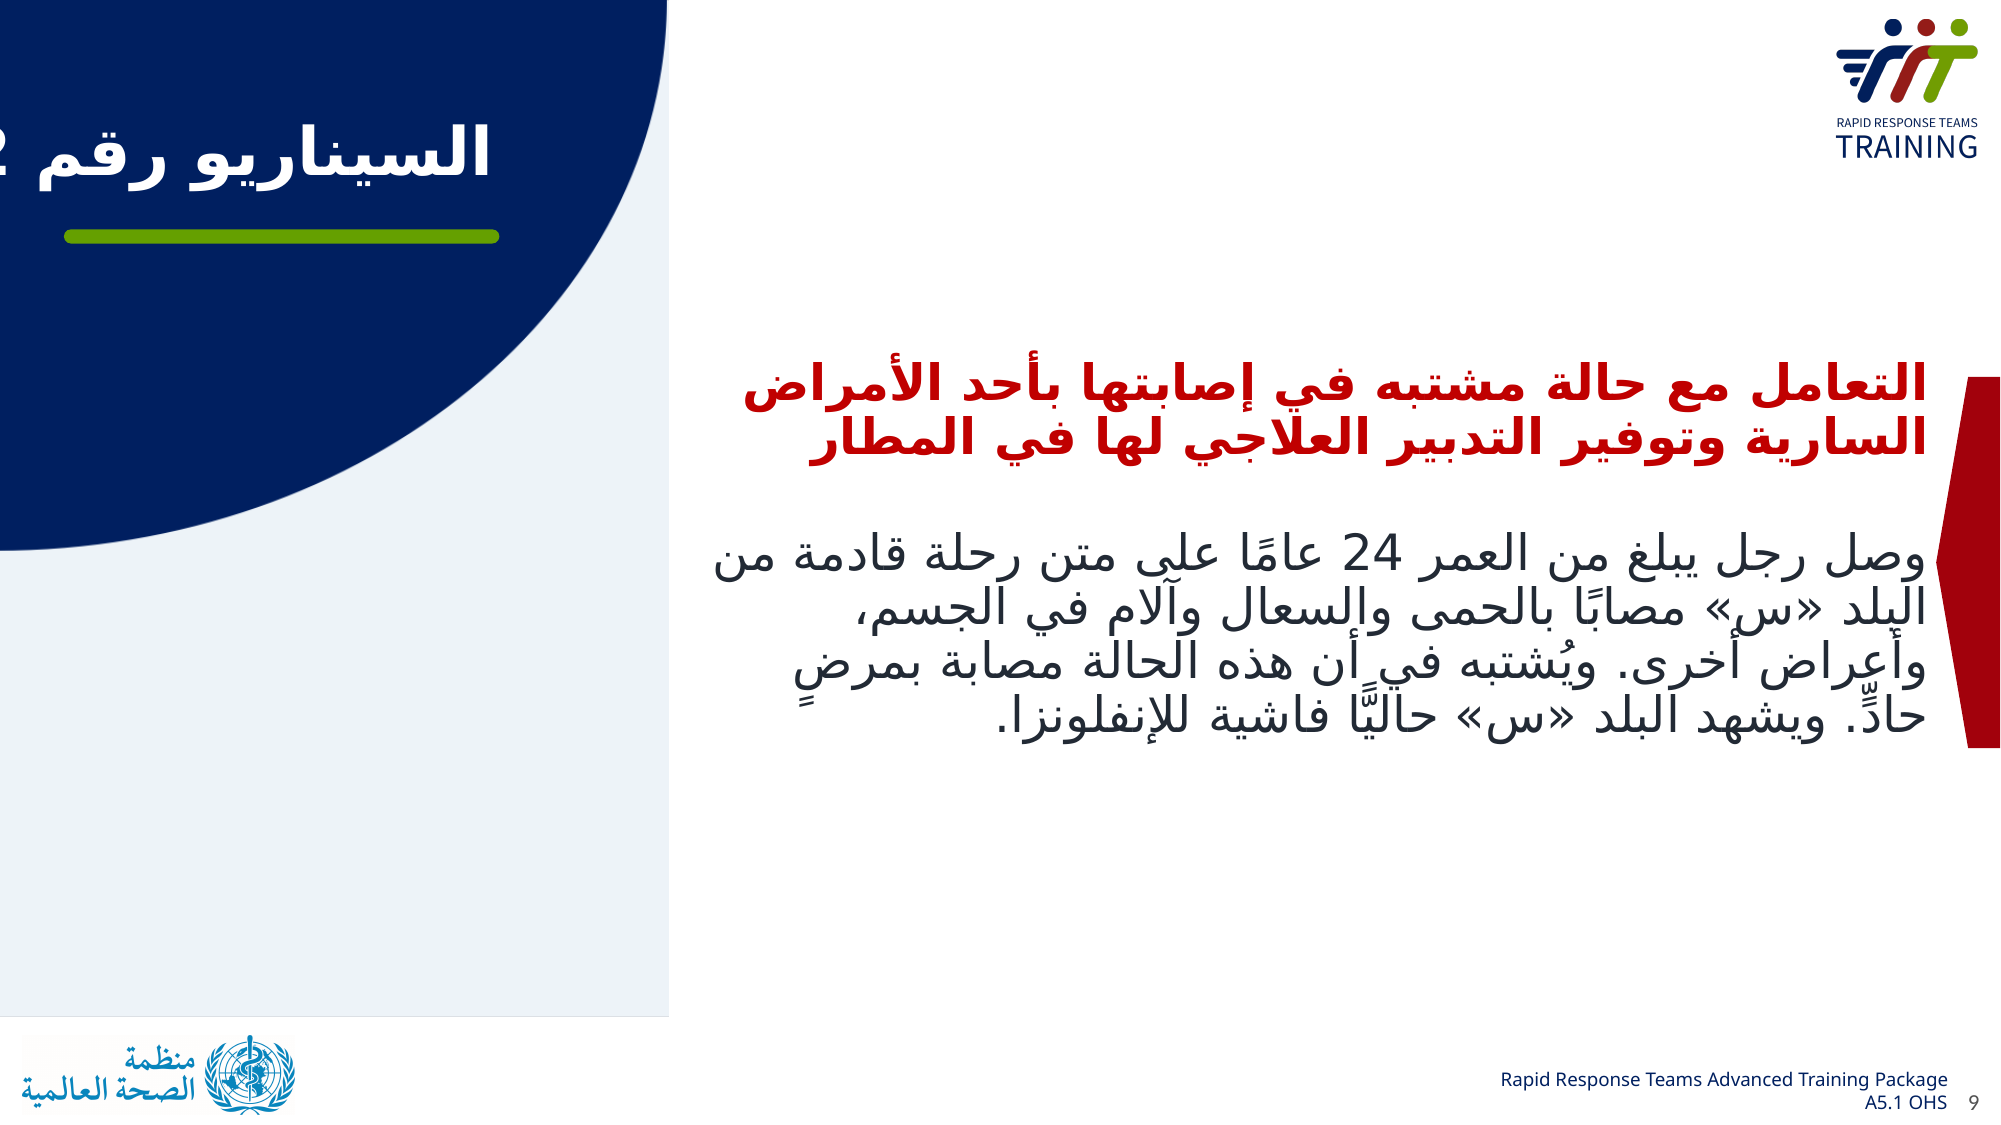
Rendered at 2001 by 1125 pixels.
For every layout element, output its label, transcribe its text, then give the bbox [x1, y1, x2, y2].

picture [1835, 19, 1978, 167]
picture [22, 1035, 295, 1115]
text_box [63, 229, 500, 244]
list التعامل مع حالة مشتبه في إصابتها بأحد الأمراض السارية وتوفير التدبير العلاجي لها في المطار وصل رجل يبلغ من العمر 24 عامًا على متن رحلة قادمة من البلد «س» مصابًا بالحمى والسعال وآلام في الجسم، وأعراض أخرى. ويُشتبه في أن هذه الحالة مصابة بمرضٍ حادٍّ. ويشهد البلد «س» حاليًّا فاشية للإنفلونزا. [700, 349, 1937, 1049]
picture [0, 0, 669, 1018]
slide_number 9 [1882, 1049, 1912, 1082]
picture [252, 1050, 258, 1059]
text_box السيناريو رقم 2 [0, 110, 502, 217]
